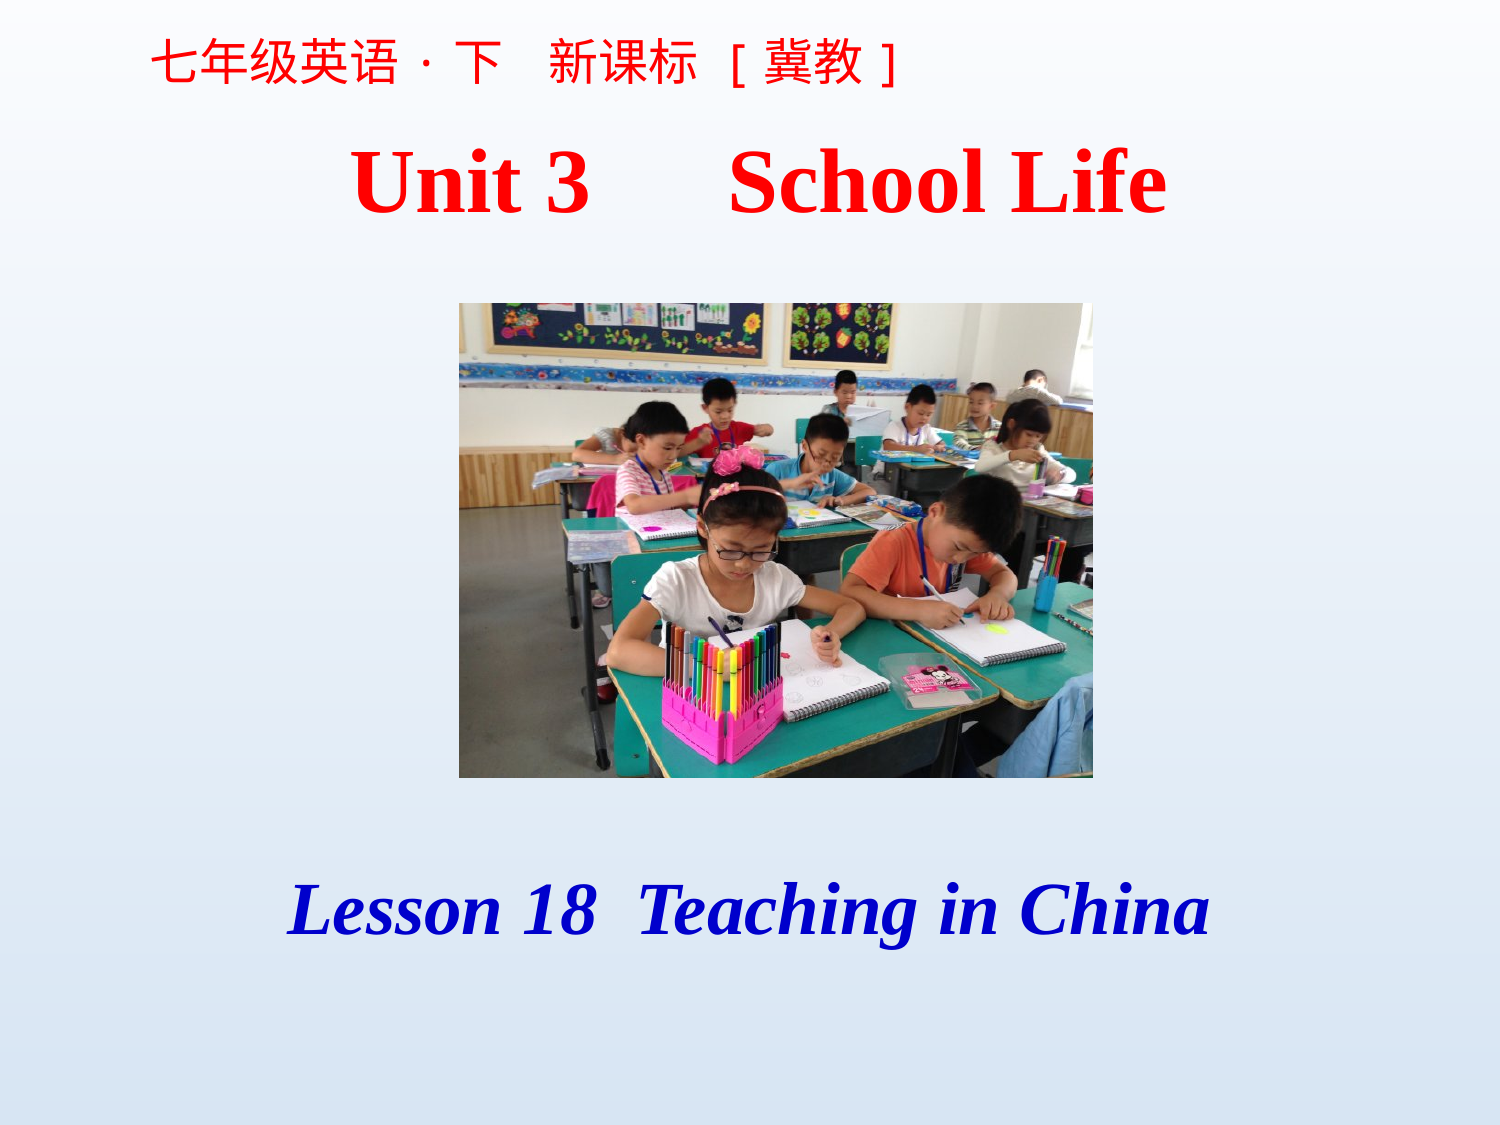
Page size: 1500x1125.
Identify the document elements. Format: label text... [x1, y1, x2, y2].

text_box Lesson 18 Teaching in China [3, 763, 1500, 957]
text_box Unit 3 School Life [112, 113, 1406, 239]
text_box 七年级英语·下 新课标 [冀教] [0, 23, 1055, 99]
picture [459, 303, 1093, 779]
